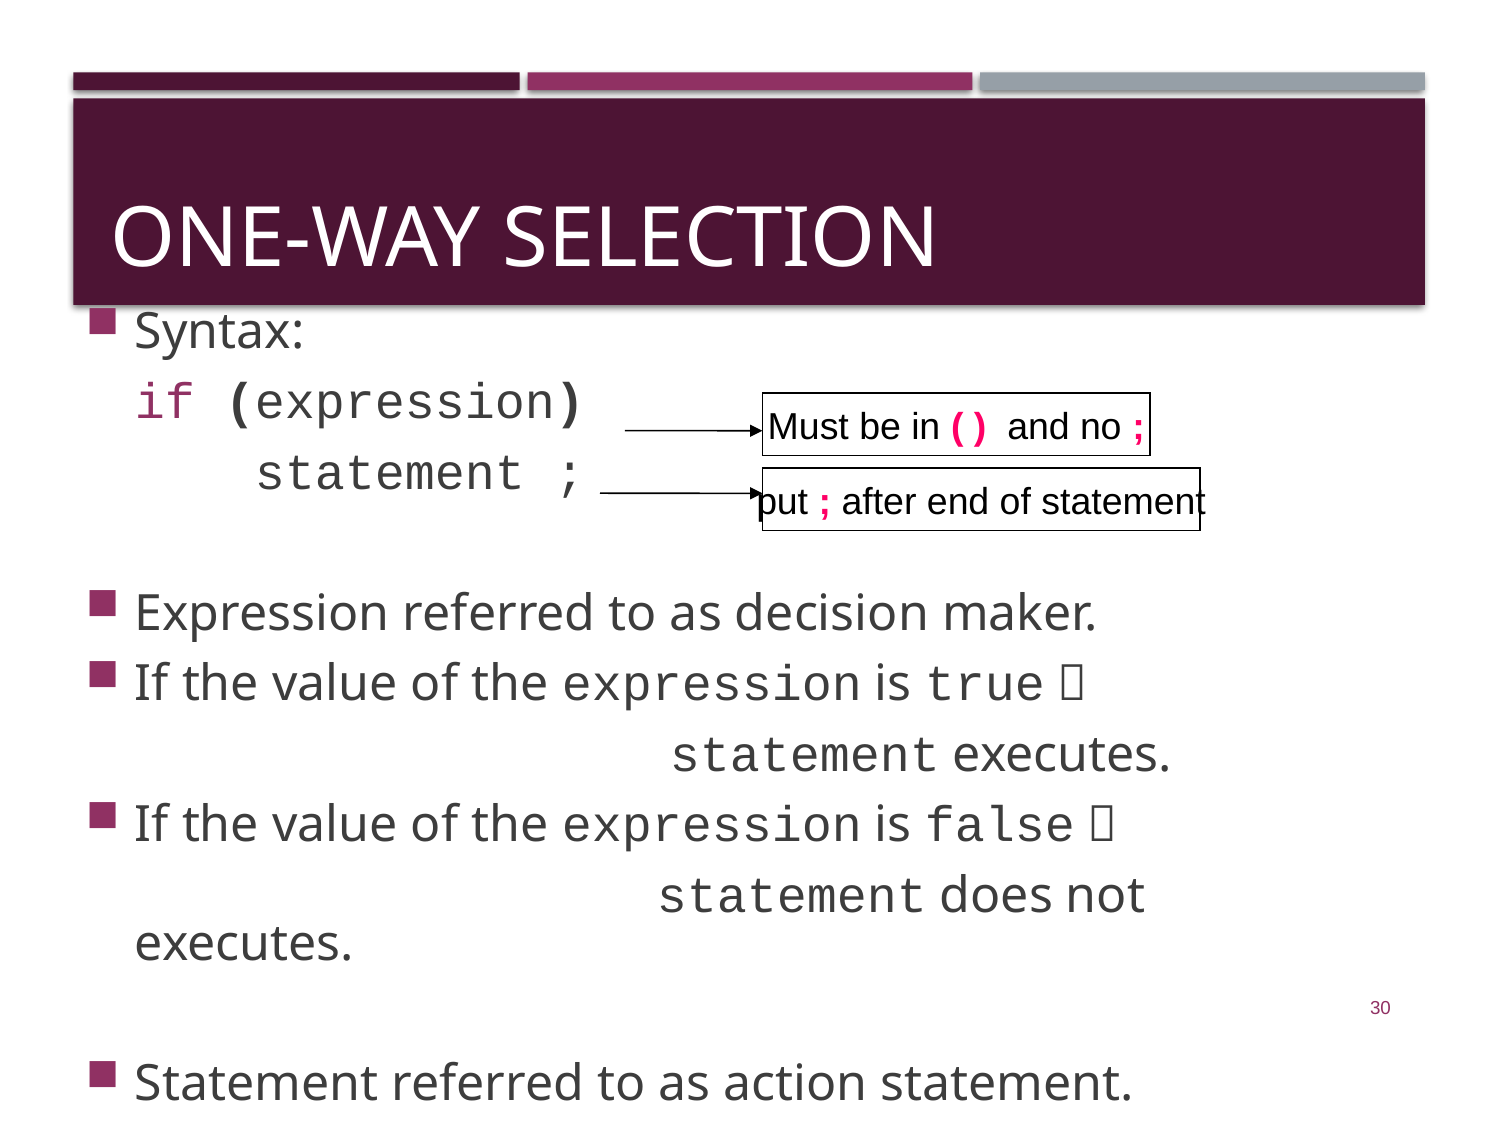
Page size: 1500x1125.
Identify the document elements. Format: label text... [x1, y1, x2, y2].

list Syntax: if (expression) statement ; Expression referred to as decision maker. If the value of the expression is true  statement executes. If the value of the expression is false  statement does not executes. Statement referred to as action statement. [69, 412, 1381, 1009]
slide_number 30 [1279, 977, 1406, 1037]
text_box Must be in ( ) and no ; [762, 393, 1150, 456]
text_box [599, 487, 762, 500]
title One-Way Selection [95, 112, 1406, 291]
text_box [624, 424, 762, 437]
text_box put ; after end of statement [762, 468, 1200, 531]
